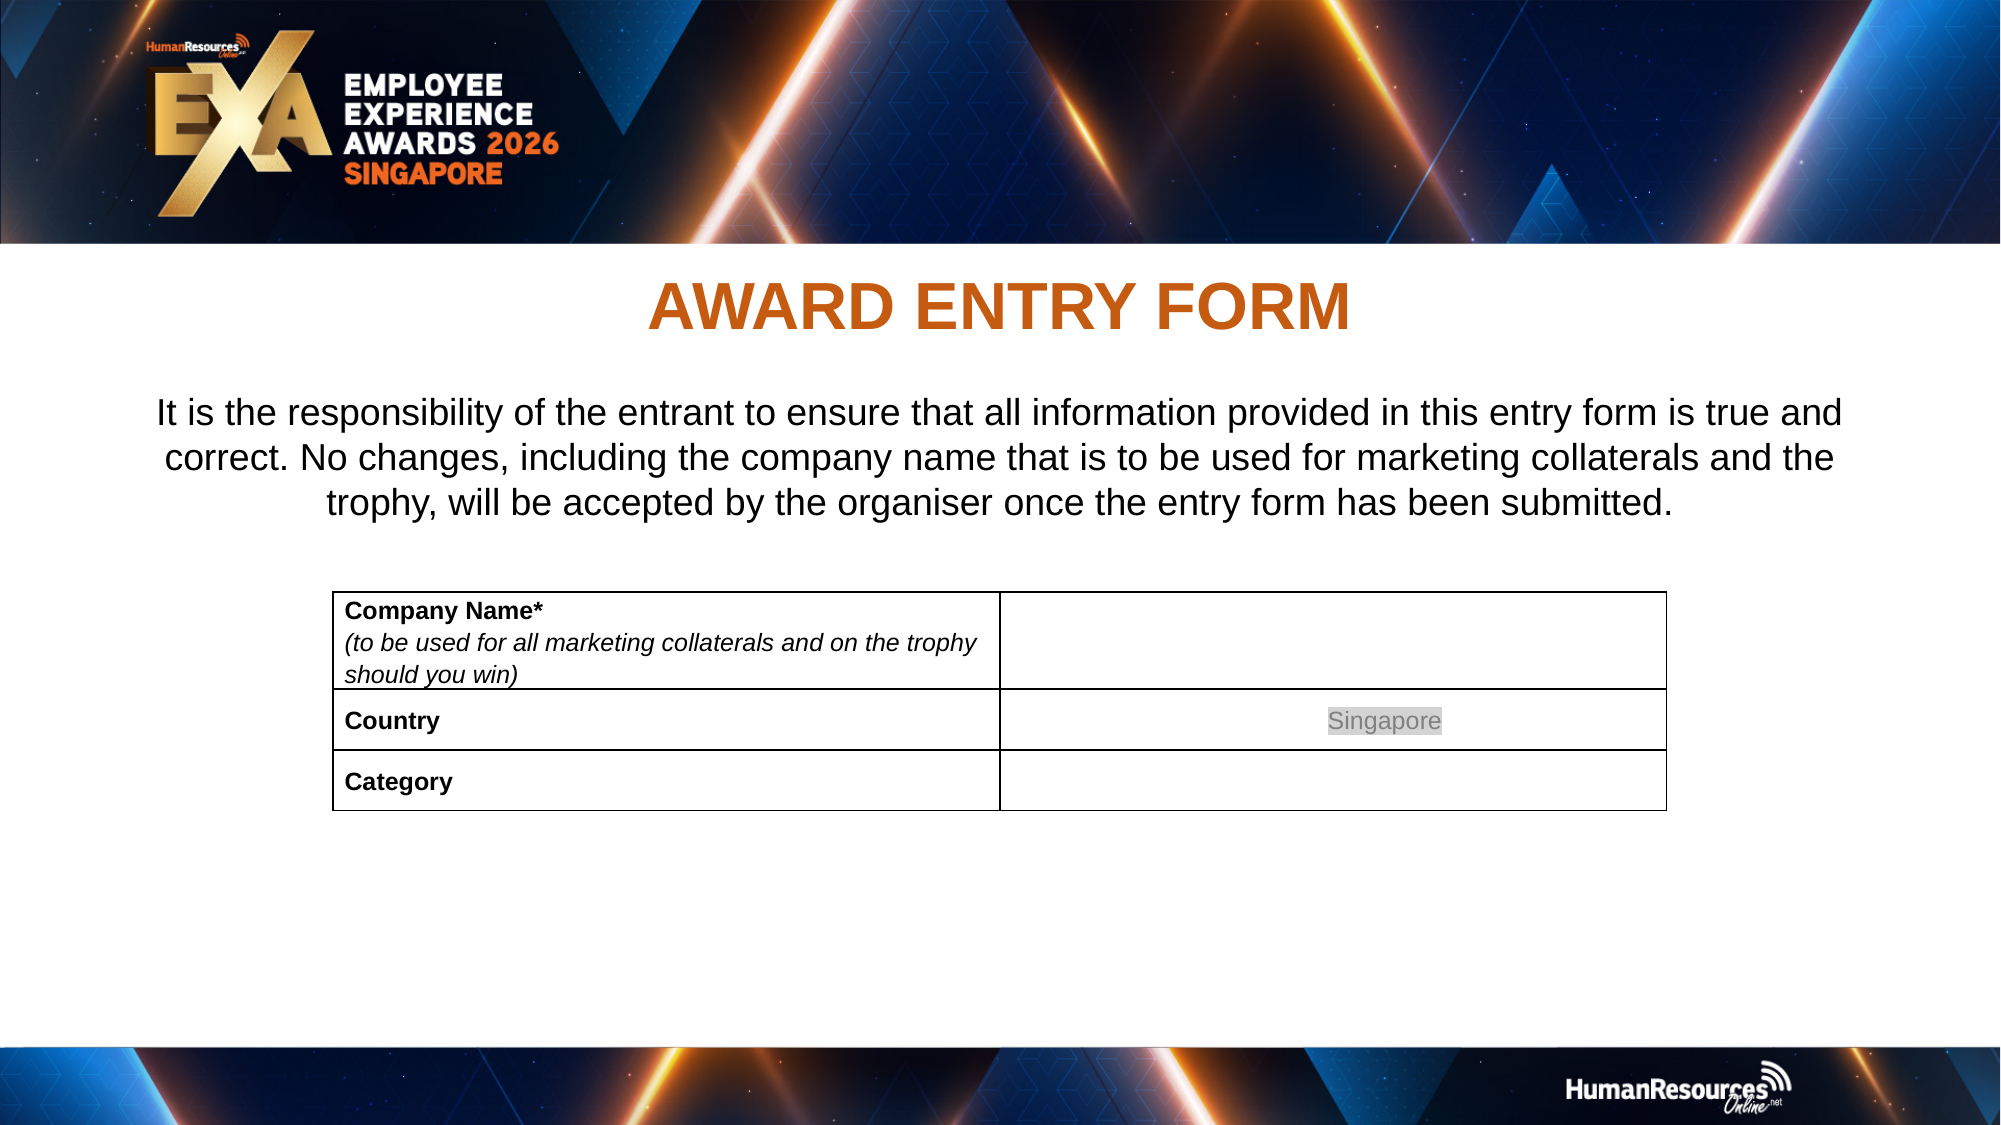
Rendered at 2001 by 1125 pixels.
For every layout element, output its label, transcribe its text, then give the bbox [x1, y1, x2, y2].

table_cell [1001, 751, 1666, 810]
text_box AWARD ENTRY FORM It is the responsibility of the entrant to ensure that all information provided in this entry form is true and correct. No changes, including the company name that is to be used for marketing collaterals and the trophy, will be accepted by the organiser once the entry form has been submitted. [132, 255, 1868, 530]
table_header Company Name* (to be used for all marketing collaterals and on the trophy should you win) [334, 593, 999, 688]
table_cell Singapore [1001, 690, 1666, 749]
table_header [1001, 593, 1666, 688]
picture [0, 0, 2001, 1125]
table_cell Country [334, 690, 999, 749]
table_cell Category [334, 751, 999, 810]
